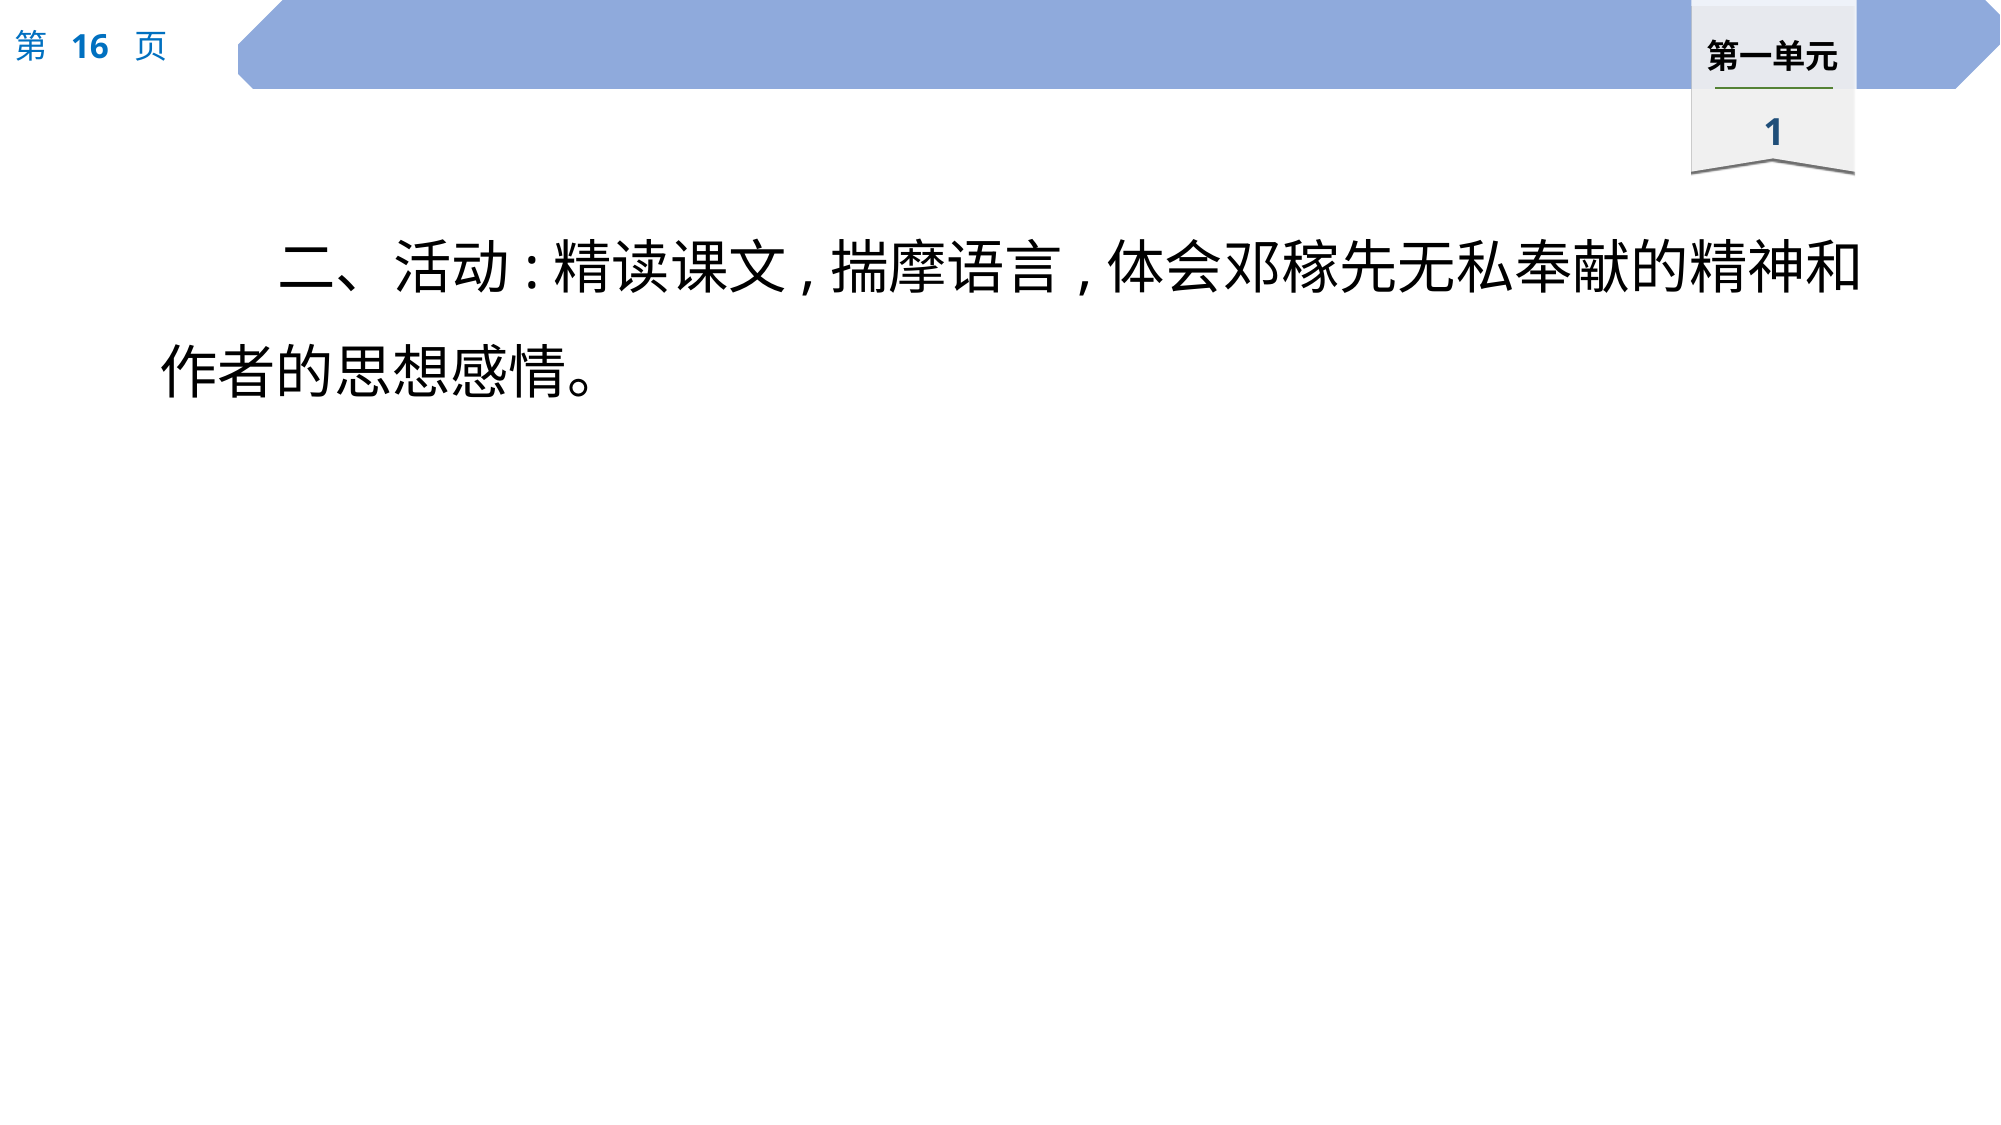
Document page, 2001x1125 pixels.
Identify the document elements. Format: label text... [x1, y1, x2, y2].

list 二、活动:精读课文,揣摩语言,体会邓稼先无私奉献的精神和作者的思想感情。 [144, 187, 1926, 1043]
